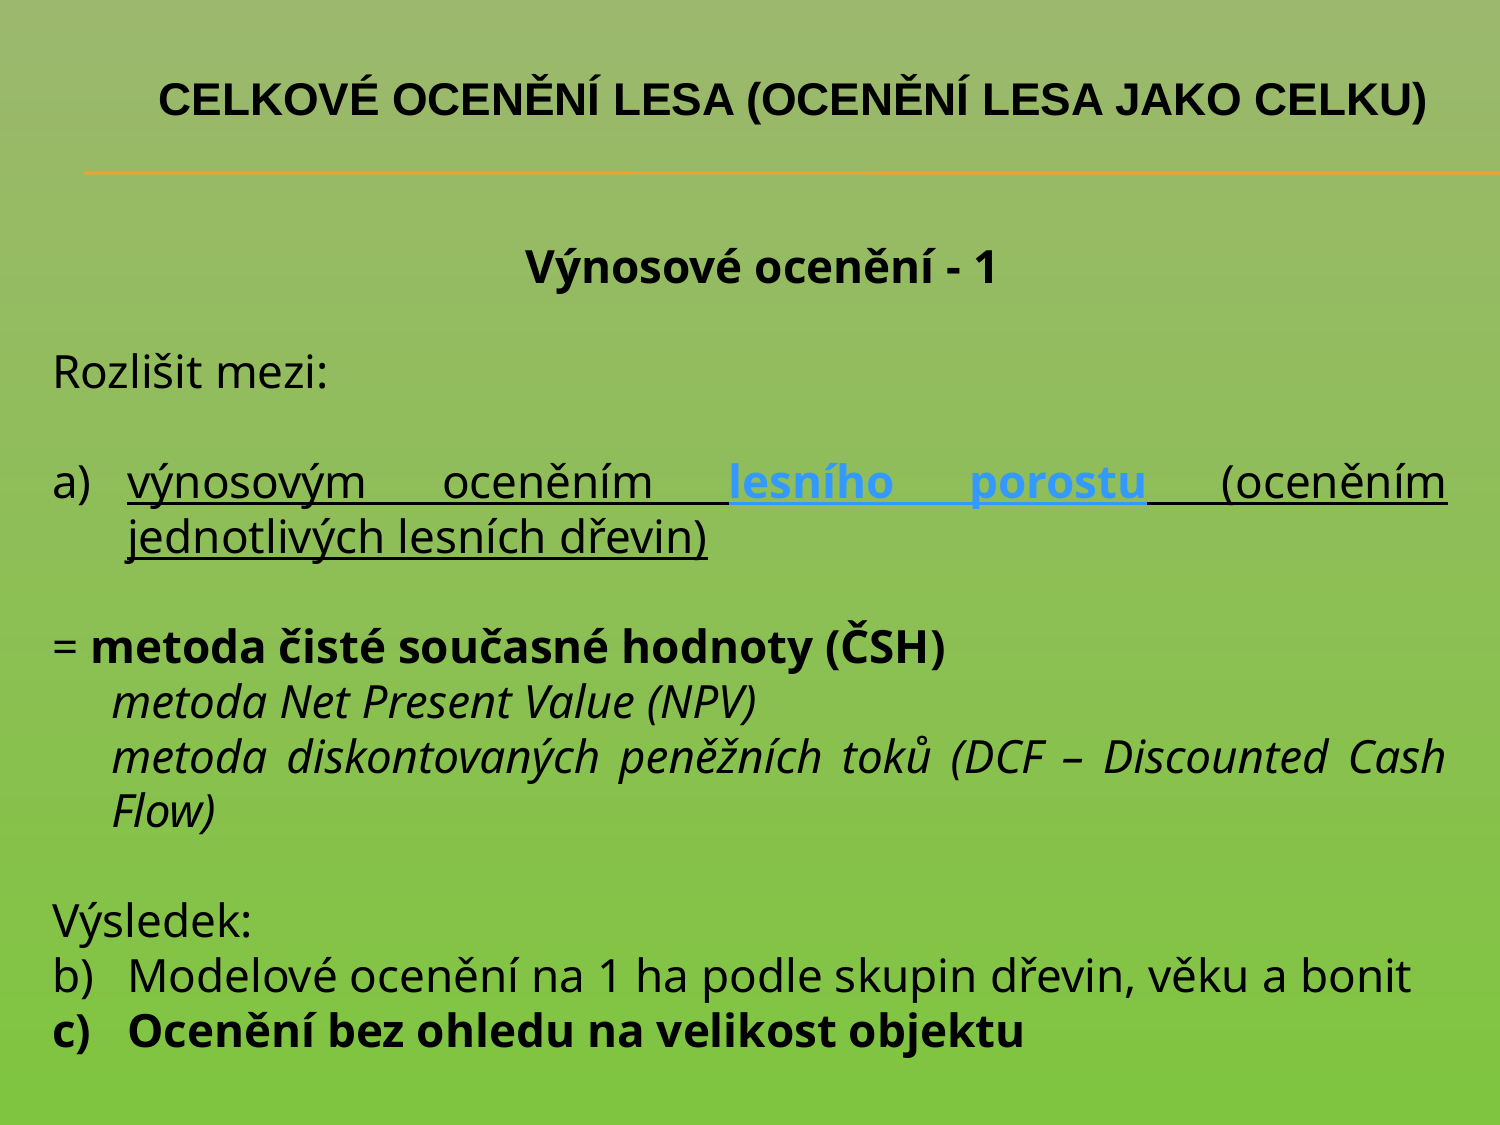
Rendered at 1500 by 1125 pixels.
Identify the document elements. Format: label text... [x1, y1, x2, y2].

title CELKOVÉ OCENĚNÍ LESA (OCENĚNÍ LESA JAKO CELKU) [50, 19, 1475, 175]
list Výnosové ocenění - 1 [50, 279, 1475, 335]
text_box Rozlišit mezi: výnosovým oceněním lesního porostu (oceněním jednotlivých lesních dřevin) = metoda čisté současné hodnoty (ČSH) metoda Net Present Value (NPV) metoda diskontovaných peněžních toků (DCF – Discounted Cash Flow) Výsledek: Modelové ocenění na 1 ha podle skupin dřevin, věku a bonit Ocenění bez ohledu na velikost objektu [37, 334, 1463, 1065]
text_box [49, 190, 1475, 279]
